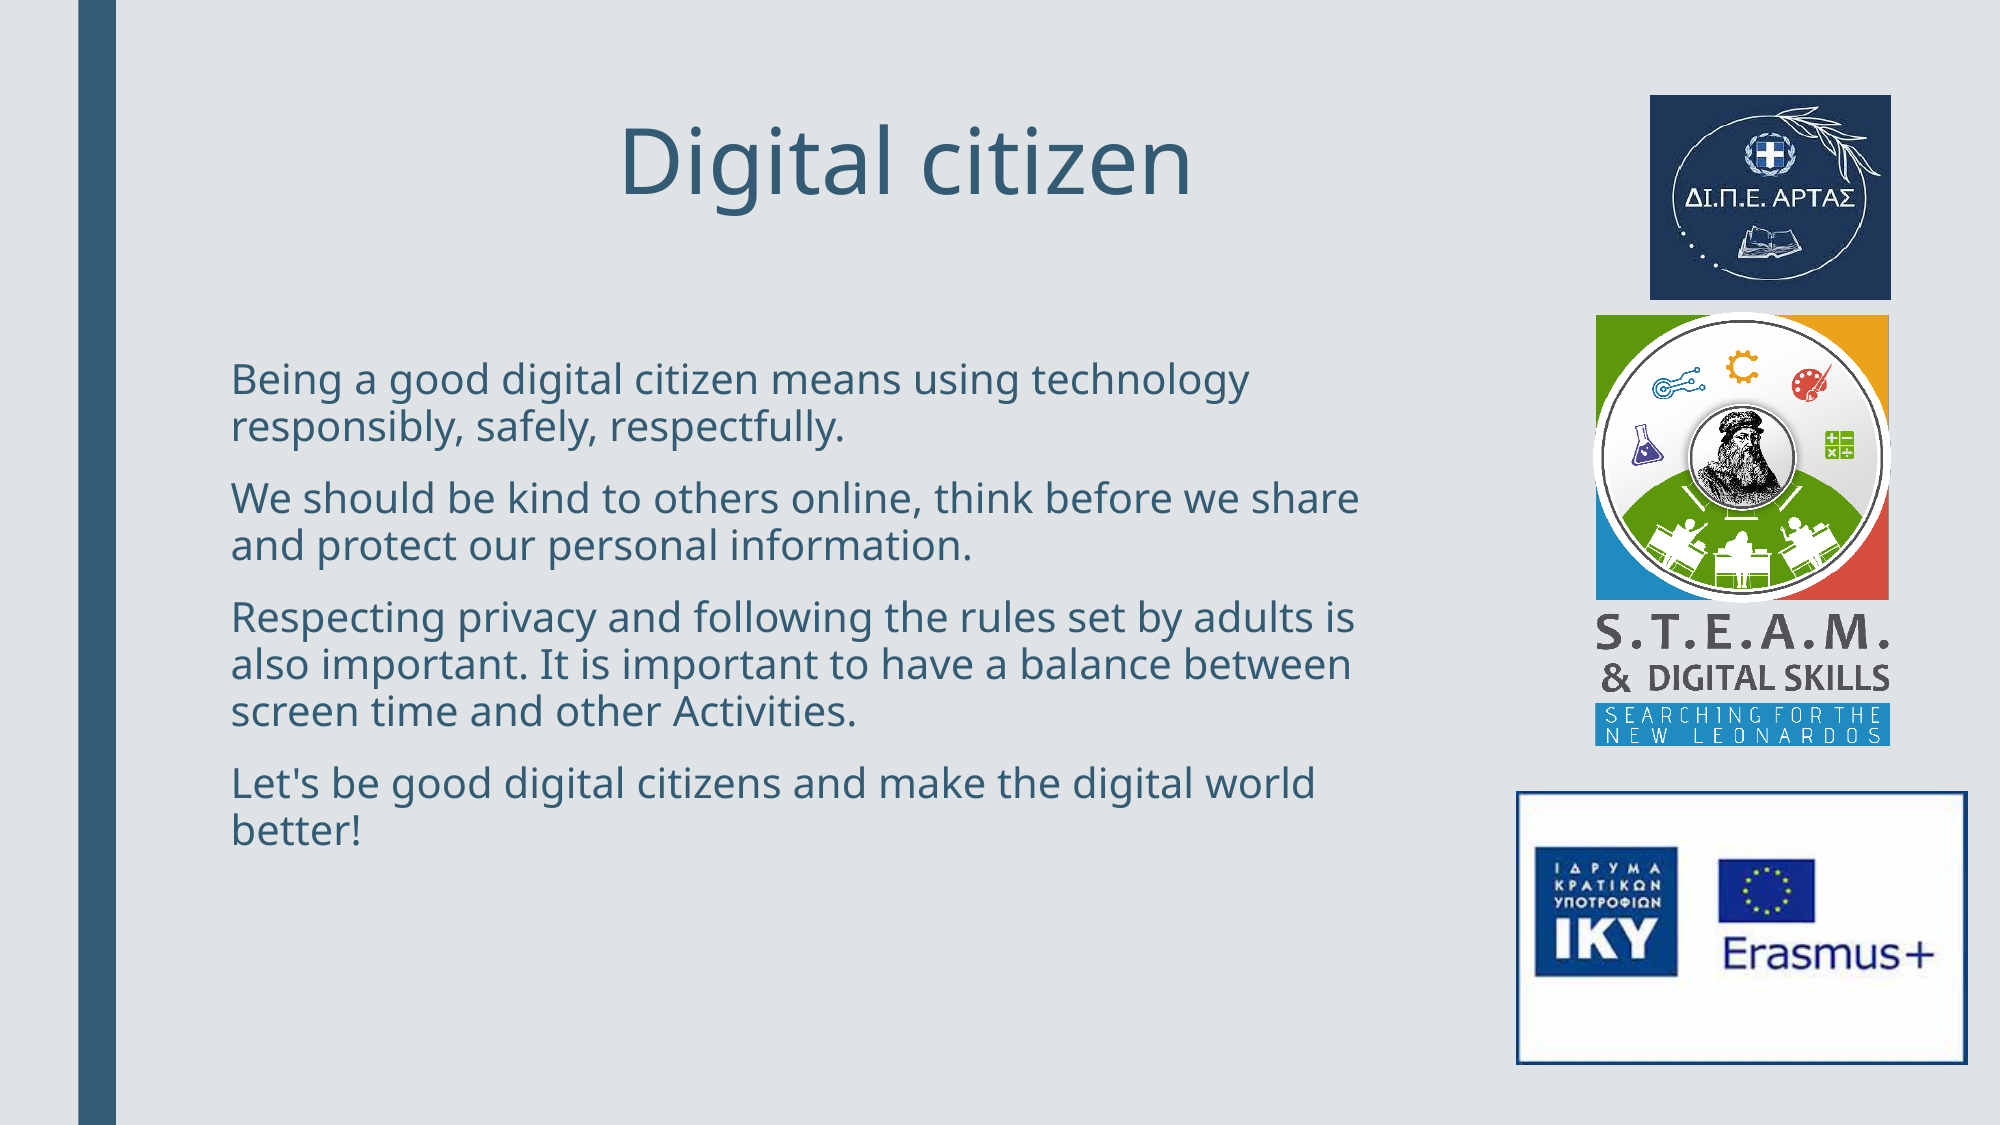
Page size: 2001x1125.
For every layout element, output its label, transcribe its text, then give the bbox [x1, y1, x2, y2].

picture [1516, 791, 1968, 1065]
picture [1650, 95, 1891, 300]
title Digital citizen [602, 108, 1650, 229]
list Being a good digital citizen means using technology responsibly, safely, respectfully. We should be kind to others online, think before we share and protect our personal information. Respecting privacy and following the rules set by adults is also important. It is important to have a balance between screen time and other Activities. Let's be good digital citizens and make the digital world better! [215, 349, 1445, 951]
picture [1593, 312, 1891, 747]
